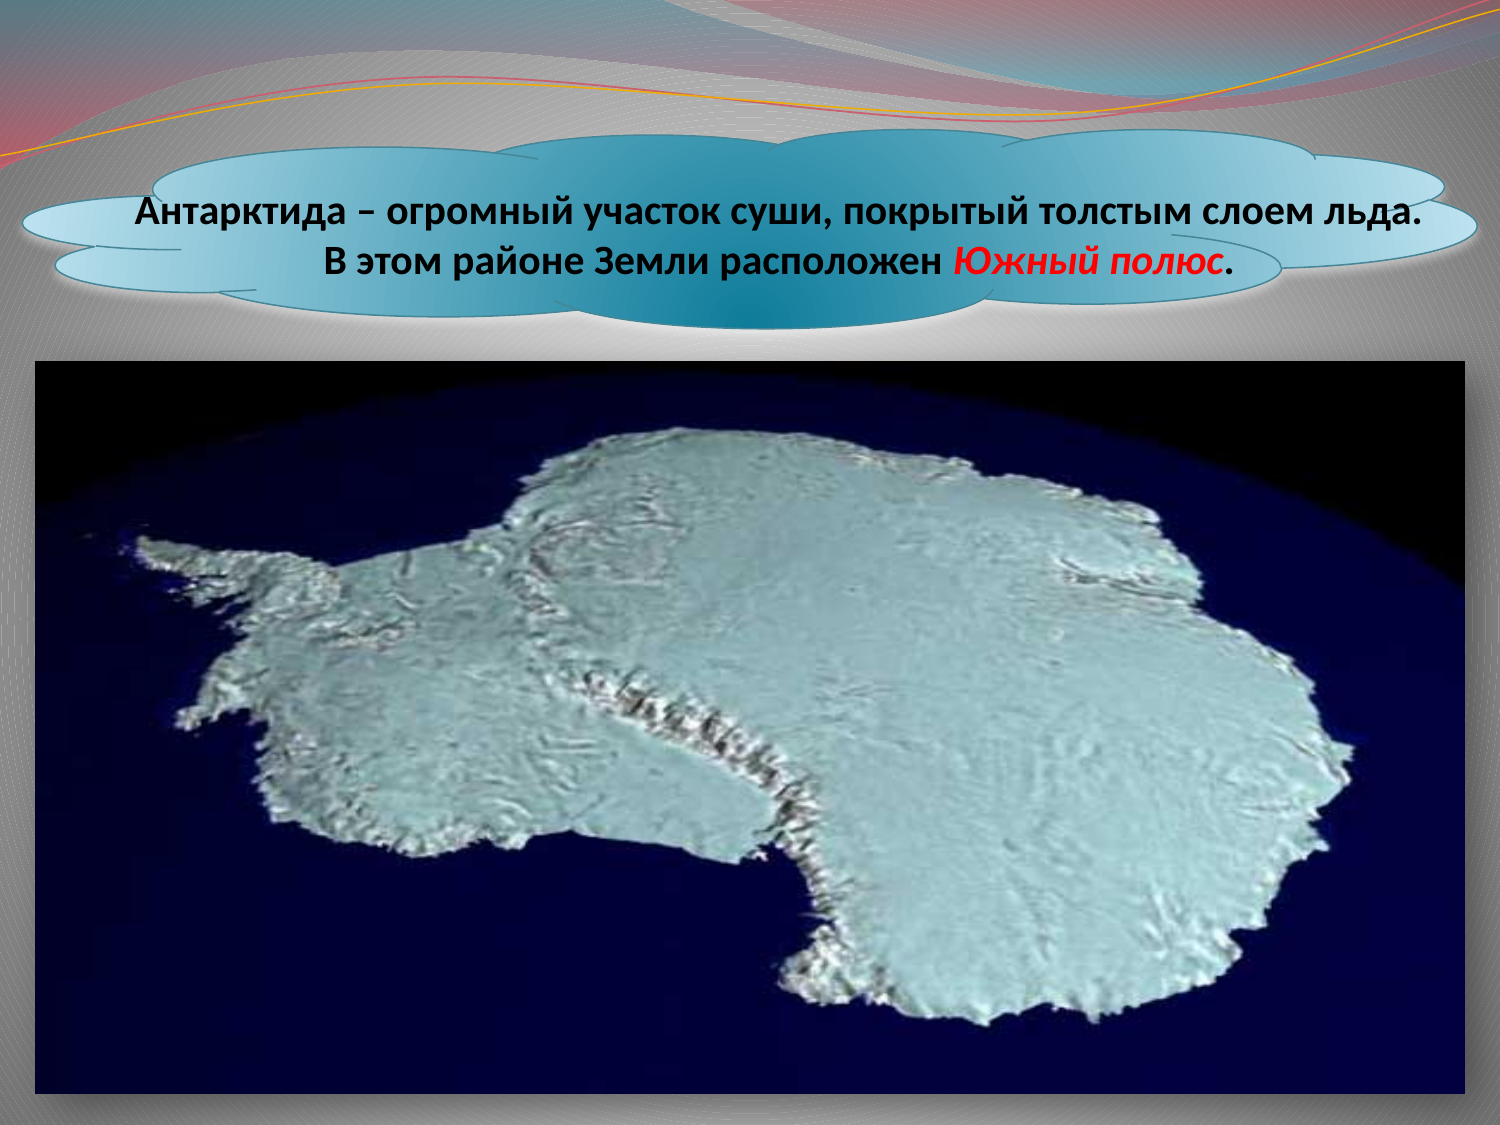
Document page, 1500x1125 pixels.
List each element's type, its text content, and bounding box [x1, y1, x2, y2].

text_box [164, 128, 1435, 175]
text_box [141, 291, 1241, 330]
text_box [1442, 180, 1446, 194]
text_box [1442, 202, 1479, 250]
text_box [21, 196, 117, 289]
text_box Антарктида – огромный участок суши, покрытый толстым слоем льда. В этом районе Земли расположен Южный полюс. [117, 175, 1442, 291]
picture [34, 361, 1466, 1094]
